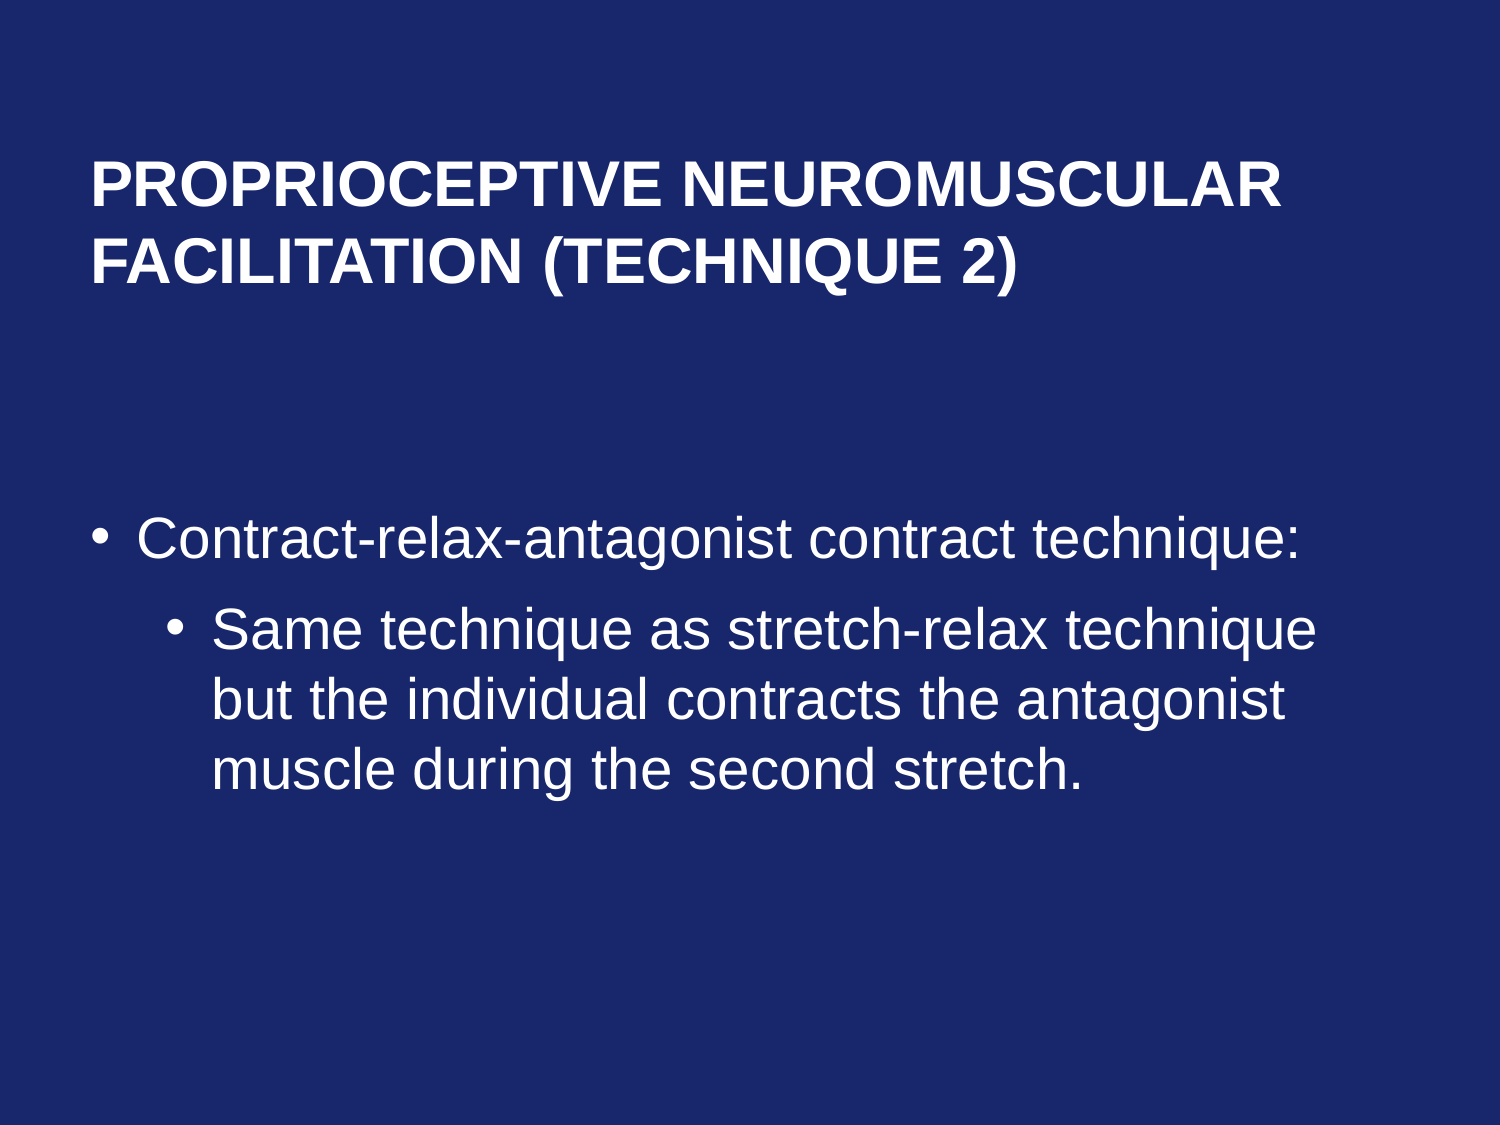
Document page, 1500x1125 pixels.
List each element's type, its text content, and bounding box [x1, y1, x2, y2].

list Contract-relax-antagonist contract technique: Same technique as stretch-relax technique but the individual contracts the antagonist muscle during the second stretch. [75, 351, 1350, 950]
title Proprioceptive Neuromuscular Facilitation (Technique 2) [75, 99, 1350, 339]
